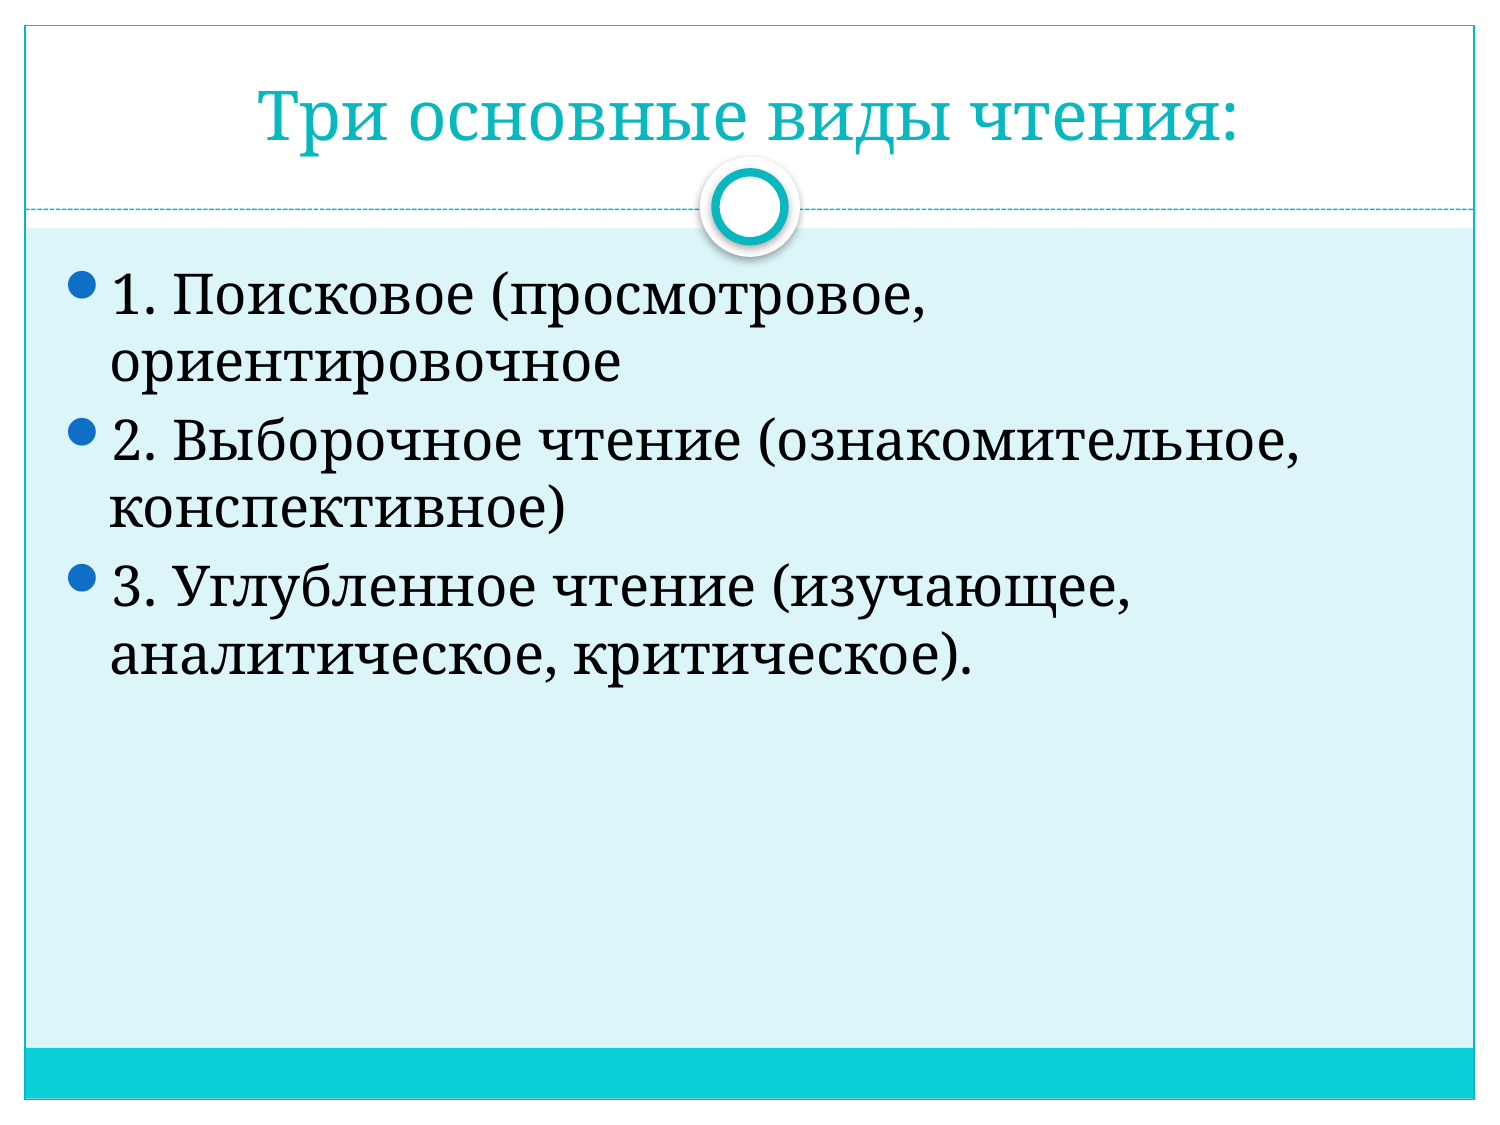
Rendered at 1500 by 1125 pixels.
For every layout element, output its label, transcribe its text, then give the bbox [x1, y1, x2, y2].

list 1. Поисковое (просмотровое, ориентировочное 2. Выборочное чтение (ознакомительное, конспективное) 3. Углубленное чтение (изучающее, аналитическое, критическое). [49, 250, 1445, 1001]
title Три основные виды чтения: [49, 37, 1450, 162]
